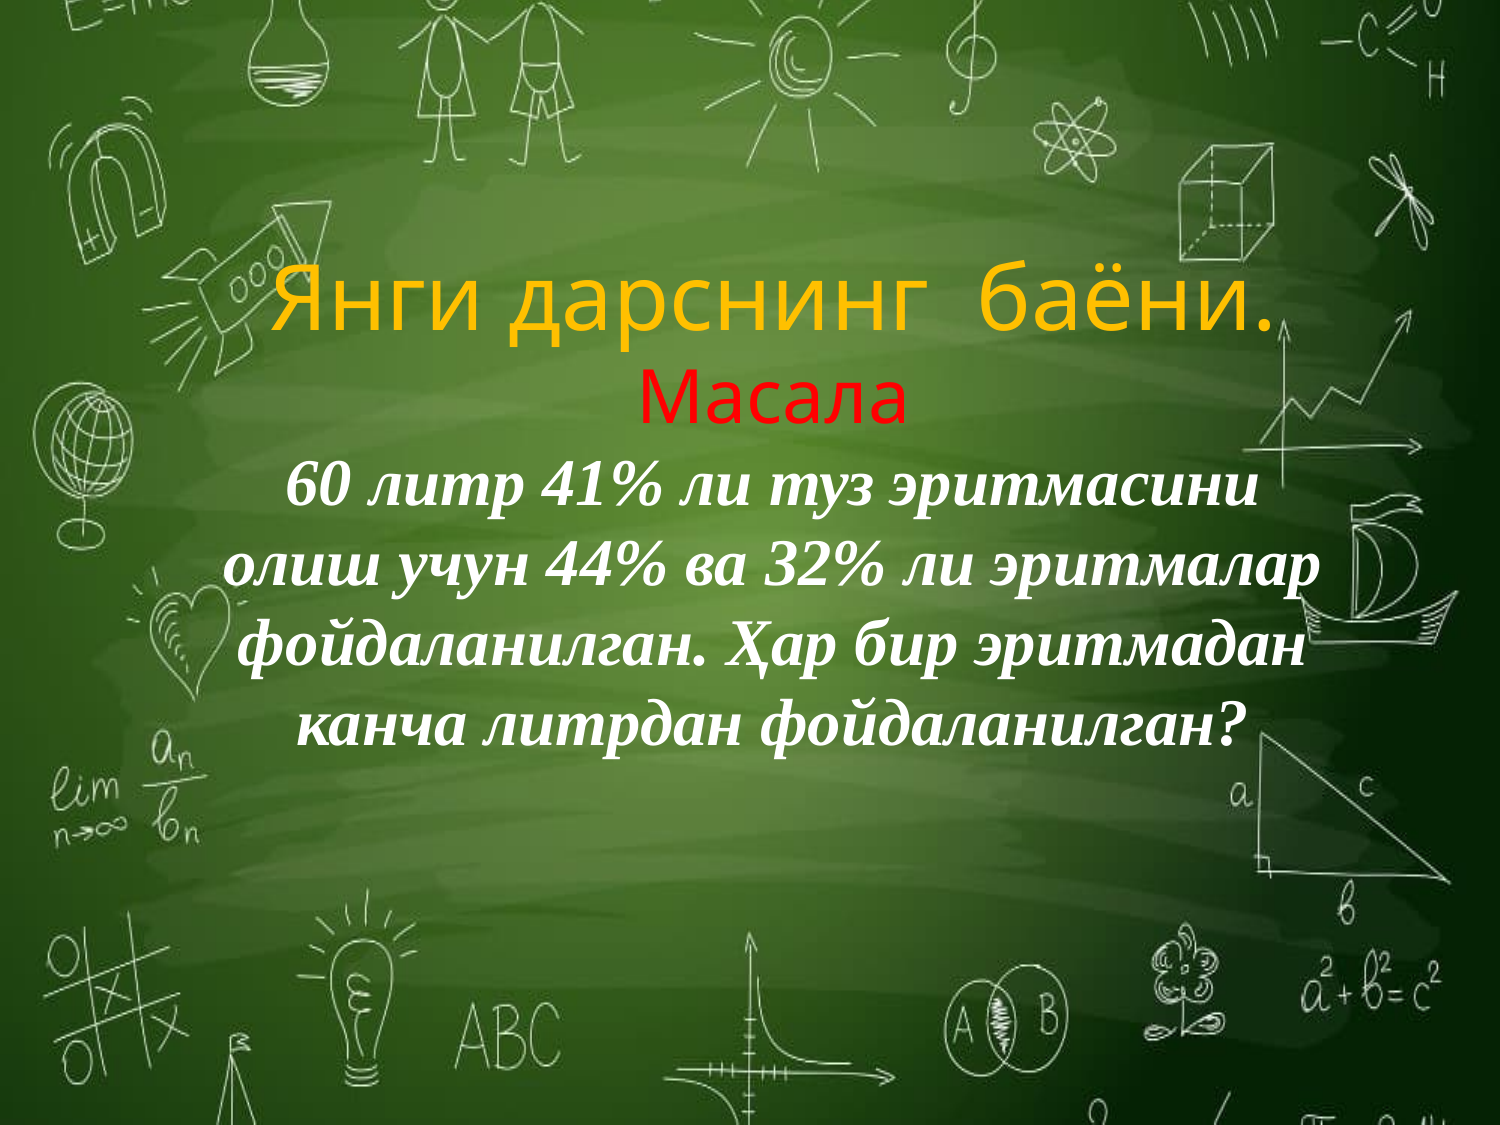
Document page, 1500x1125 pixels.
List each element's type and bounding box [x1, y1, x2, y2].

list [0, 0, 1500, 1125]
